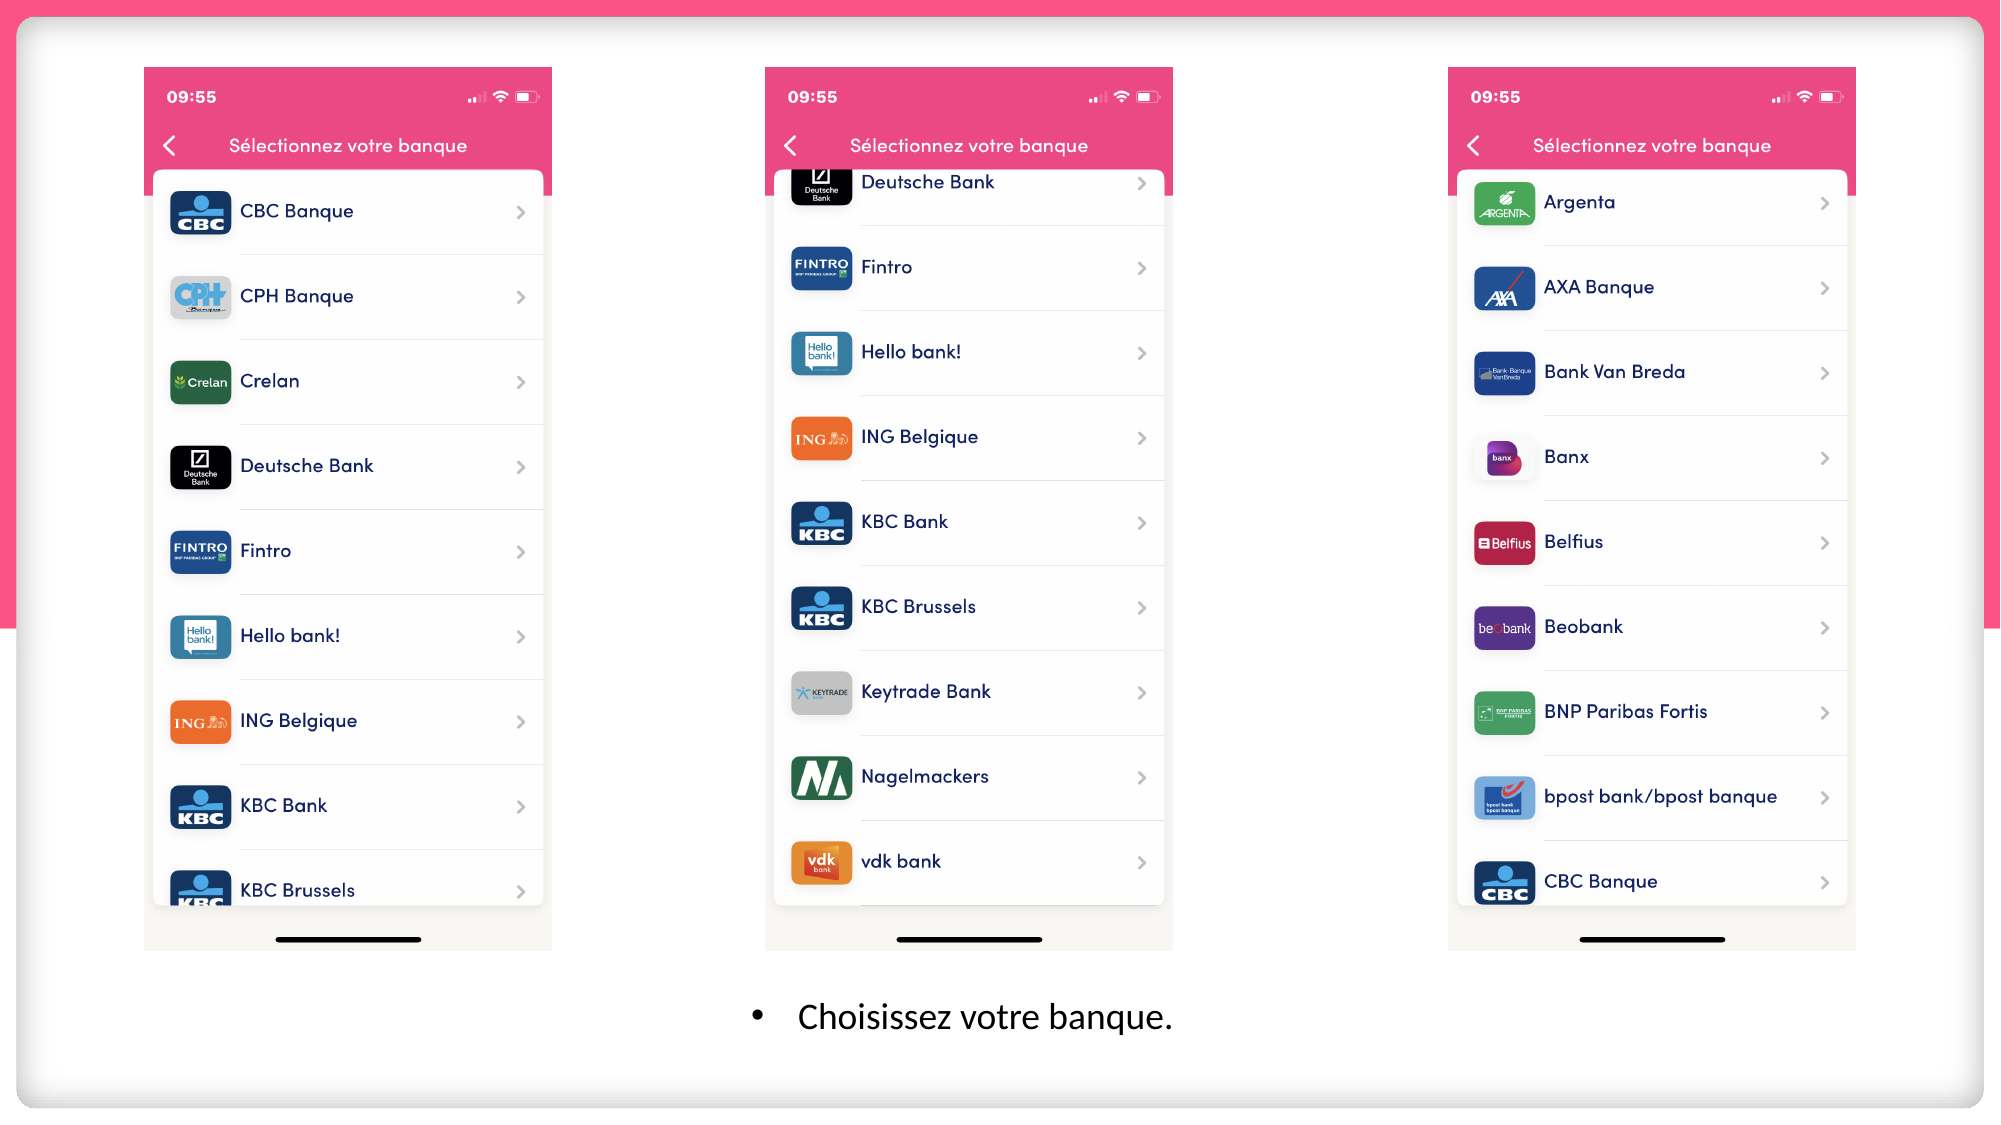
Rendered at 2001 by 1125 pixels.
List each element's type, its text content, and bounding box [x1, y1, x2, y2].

picture [0, 0, 2000, 1125]
text_box Choisissez votre banque. [736, 984, 1190, 1090]
